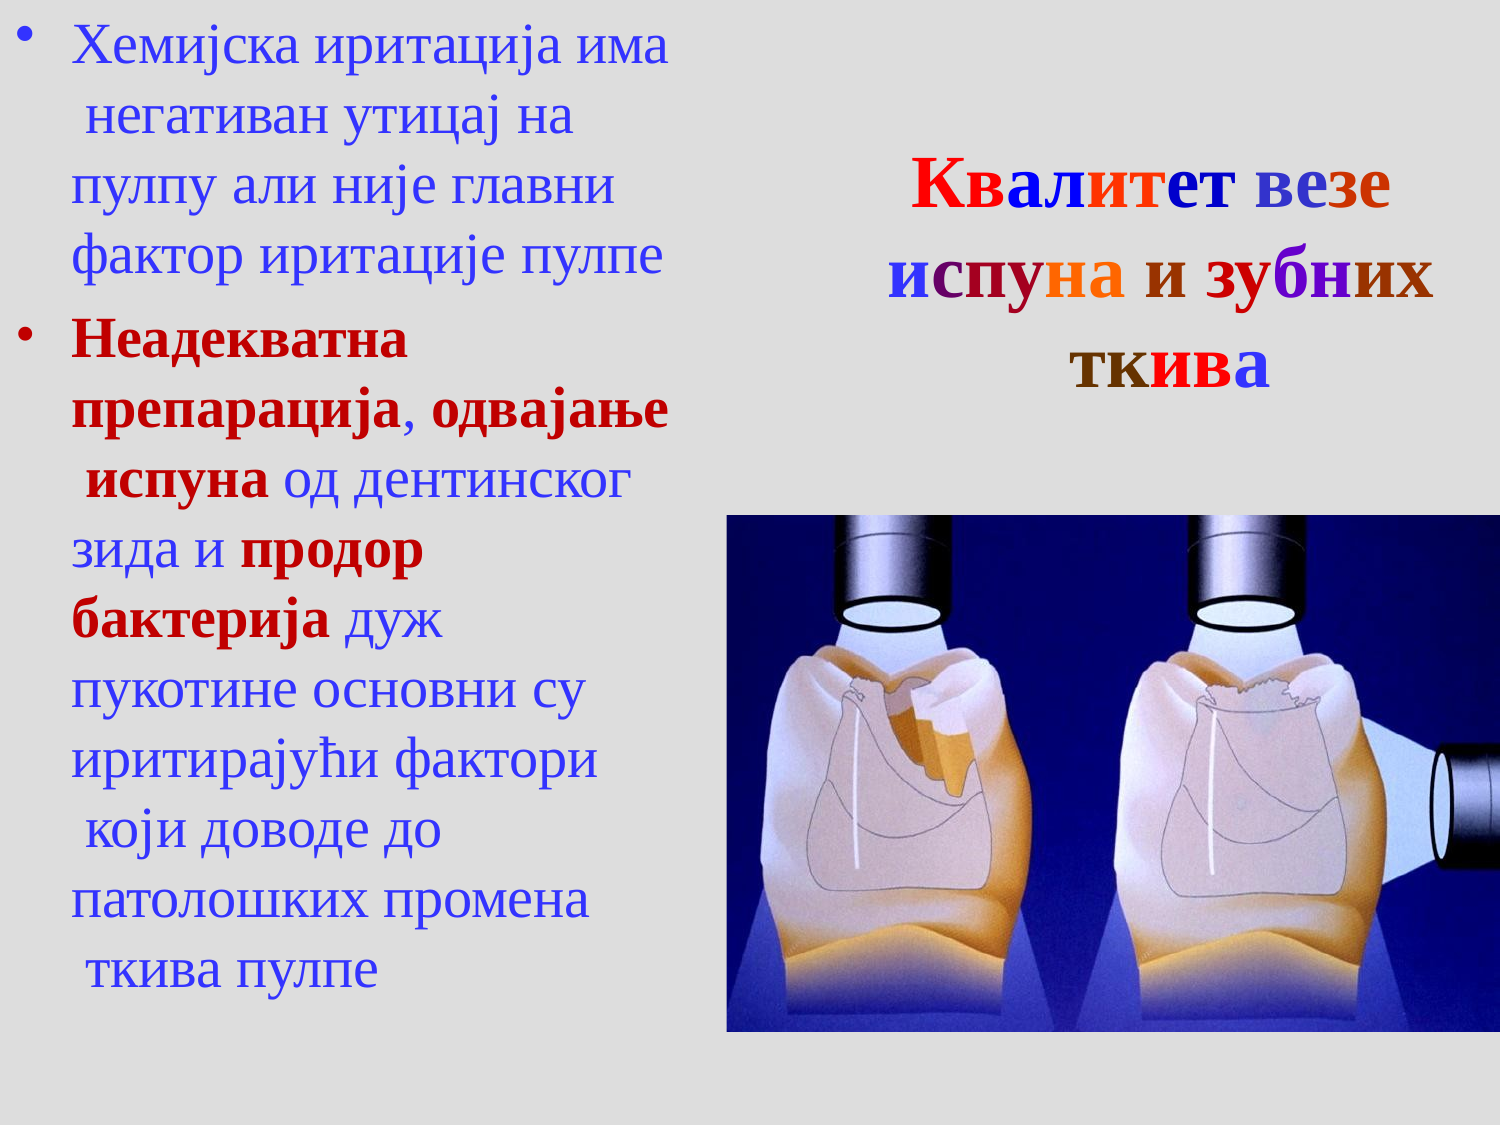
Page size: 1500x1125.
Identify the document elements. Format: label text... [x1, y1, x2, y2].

text_box Хемијска иритација има негативан утицај на пулпу али није главни фактор иритације пулпе Неадекватна препарација, одвајање испуна од дентинског зида и продор бактерија дуж пукотине основни су иритирајући фактори који доводе до патолошких промена ткива пулпе [12, 3, 676, 1000]
text_box [726, 515, 1500, 1032]
text_box Квалитет везе испуна и зубних ткива [884, 129, 1437, 402]
